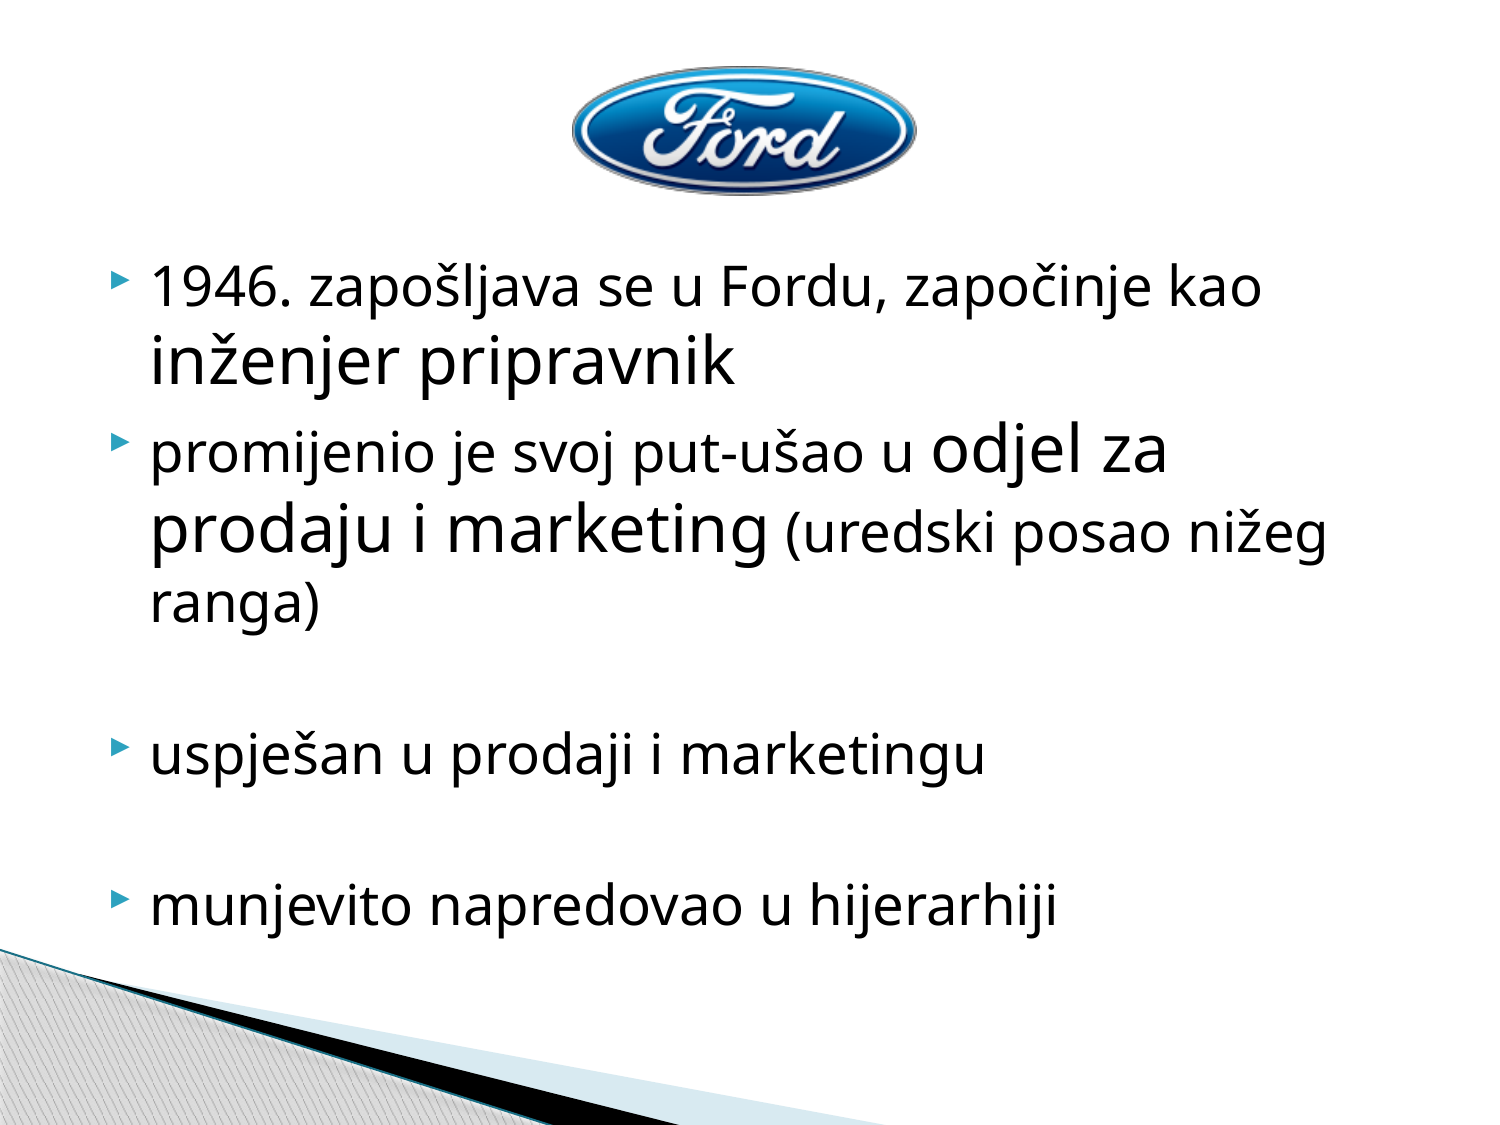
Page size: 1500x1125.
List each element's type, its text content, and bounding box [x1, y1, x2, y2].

list 1946. zapošljava se u Fordu, započinje kao inženjer pripravnik promijenio je svoj put-ušao u odjel za prodaju i marketing (uredski posao nižeg ranga) uspješan u prodaji i marketingu munjevito napredovao u hijerarhiji [74, 242, 1426, 986]
picture [572, 66, 917, 197]
